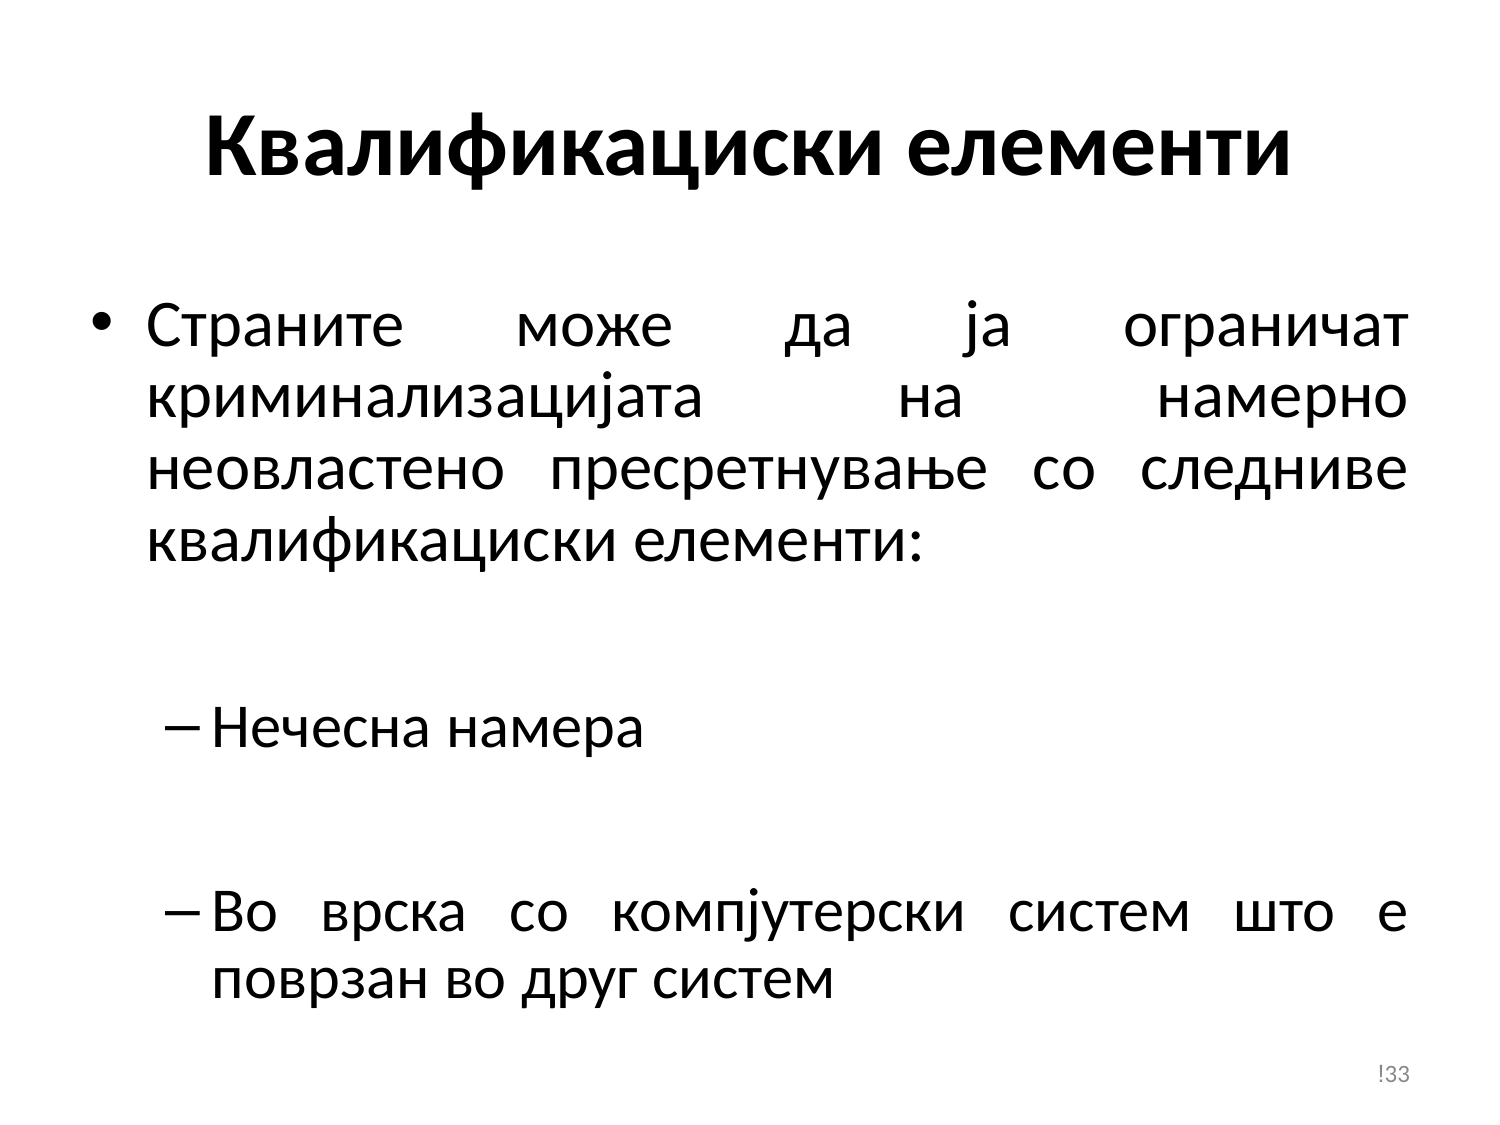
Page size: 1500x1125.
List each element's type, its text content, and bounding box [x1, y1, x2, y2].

title Квалификациски елементи [75, 45, 1425, 233]
list Страните може да ја ограничат криминализацијата на намерно неовластено пресретнување со следниве квалификациски елементи: Нечесна намера Во врска со компјутерски систем што е поврзан во друг систем [75, 280, 1425, 963]
slide_number !33 [1074, 1042, 1425, 1103]
